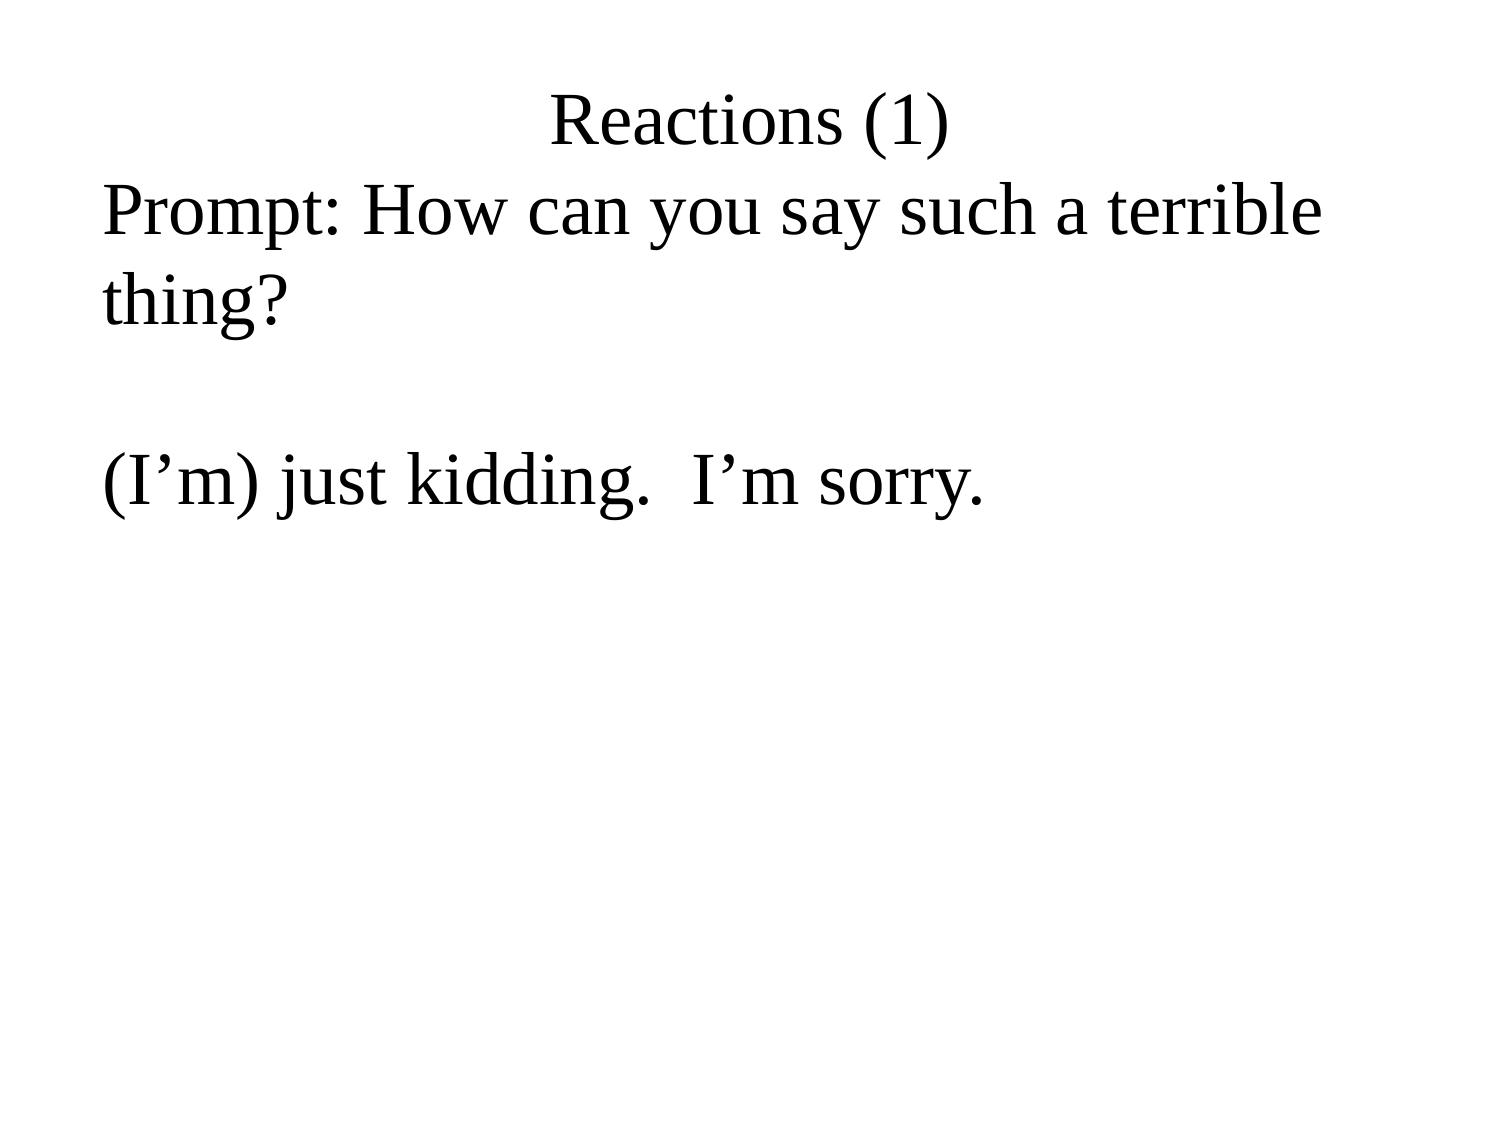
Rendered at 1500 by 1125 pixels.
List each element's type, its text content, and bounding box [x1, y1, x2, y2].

text_box Reactions (1) Prompt: How can you say such a terrible thing? (I’m) just kidding. I’m sorry. [87, 62, 1413, 528]
